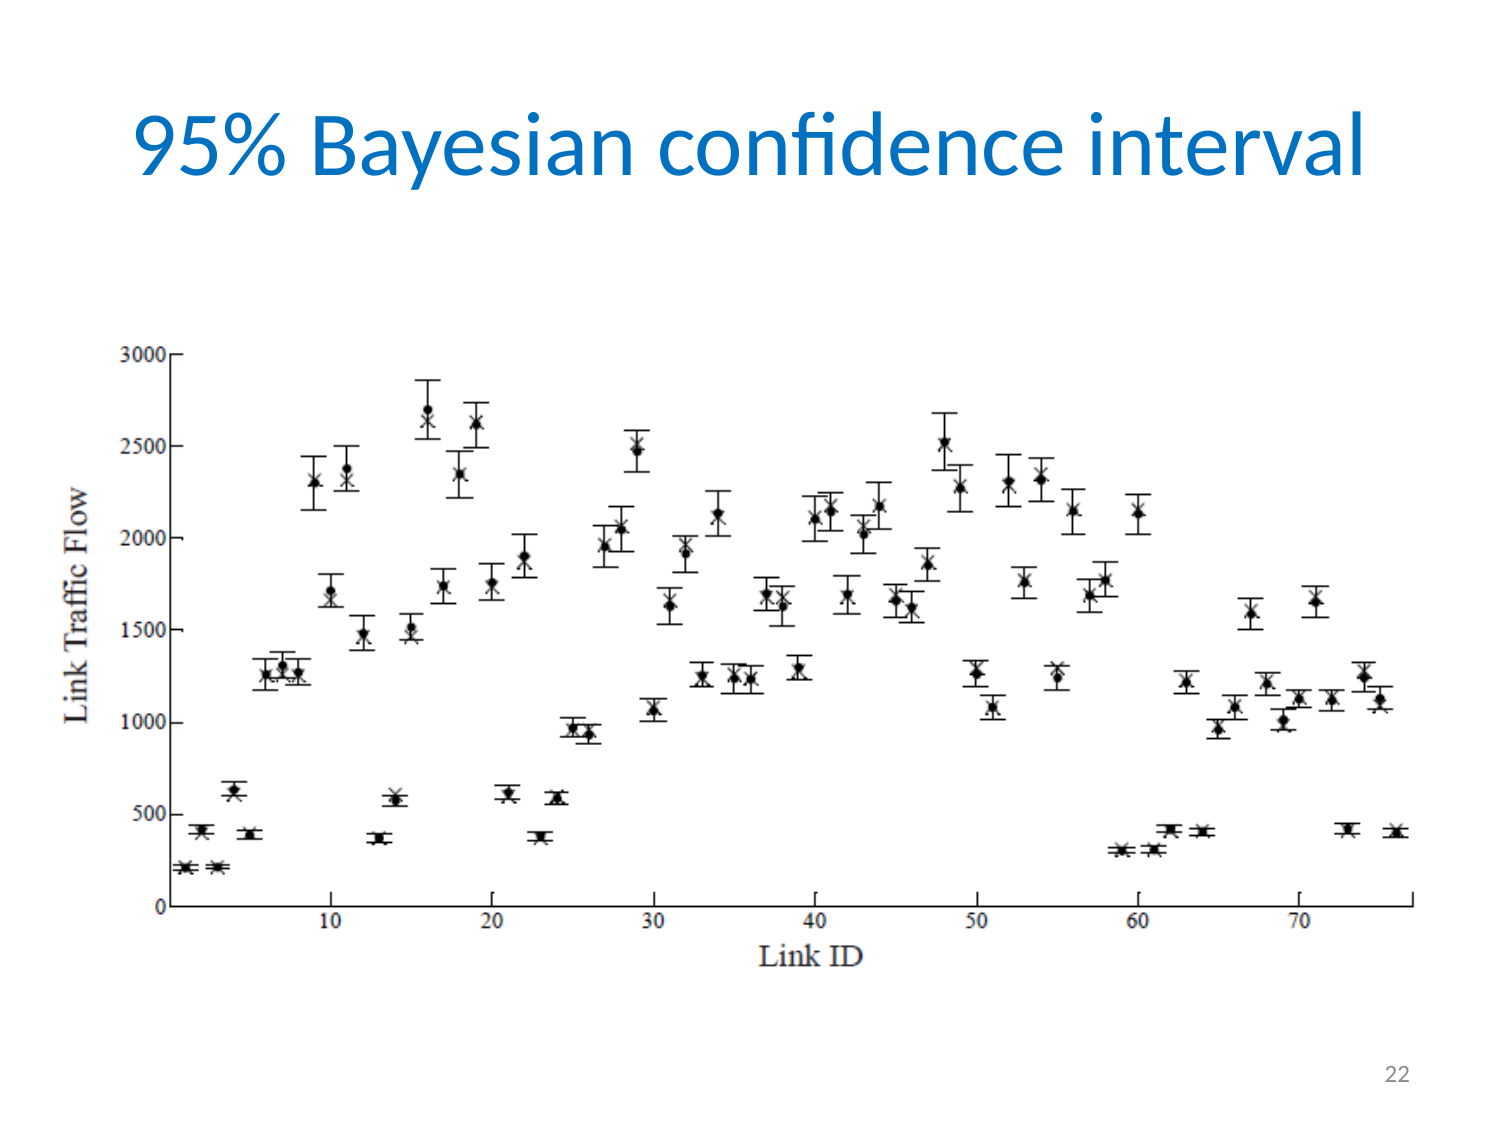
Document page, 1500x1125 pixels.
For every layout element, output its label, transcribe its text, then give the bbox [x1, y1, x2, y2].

picture [46, 326, 1447, 977]
slide_number 22 [1074, 1042, 1425, 1103]
title 95% Bayesian confidence interval [0, 45, 1500, 233]
